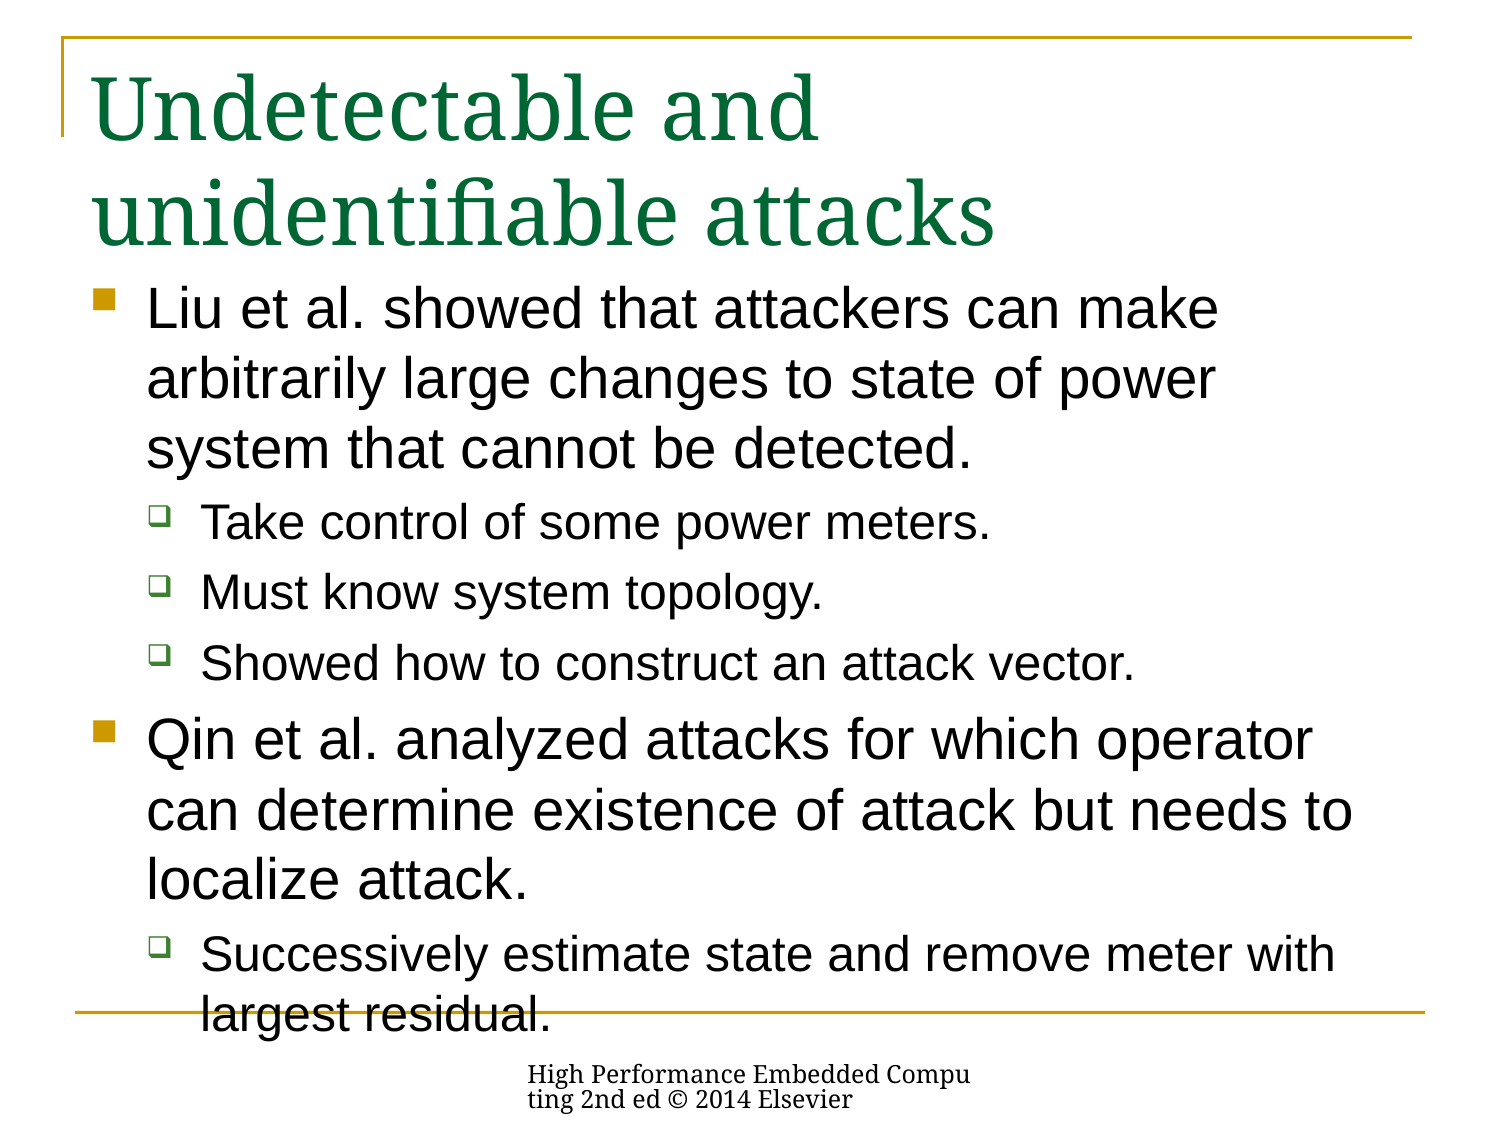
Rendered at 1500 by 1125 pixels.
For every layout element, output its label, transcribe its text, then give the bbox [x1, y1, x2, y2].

list Liu et al. showed that attackers can make arbitrarily large changes to state of power system that cannot be detected. Take control of some power meters. Must know system topology. Showed how to construct an attack vector. Qin et al. analyzed attacks for which operator can determine existence of attack but needs to localize attack. Successively estimate state and remove meter with largest residual. [75, 262, 1425, 1006]
footer High Performance Embedded Computing 2nd ed © 2014 Elsevier [512, 1025, 988, 1100]
title Undetectable and unidentifiable attacks [75, 45, 1425, 233]
